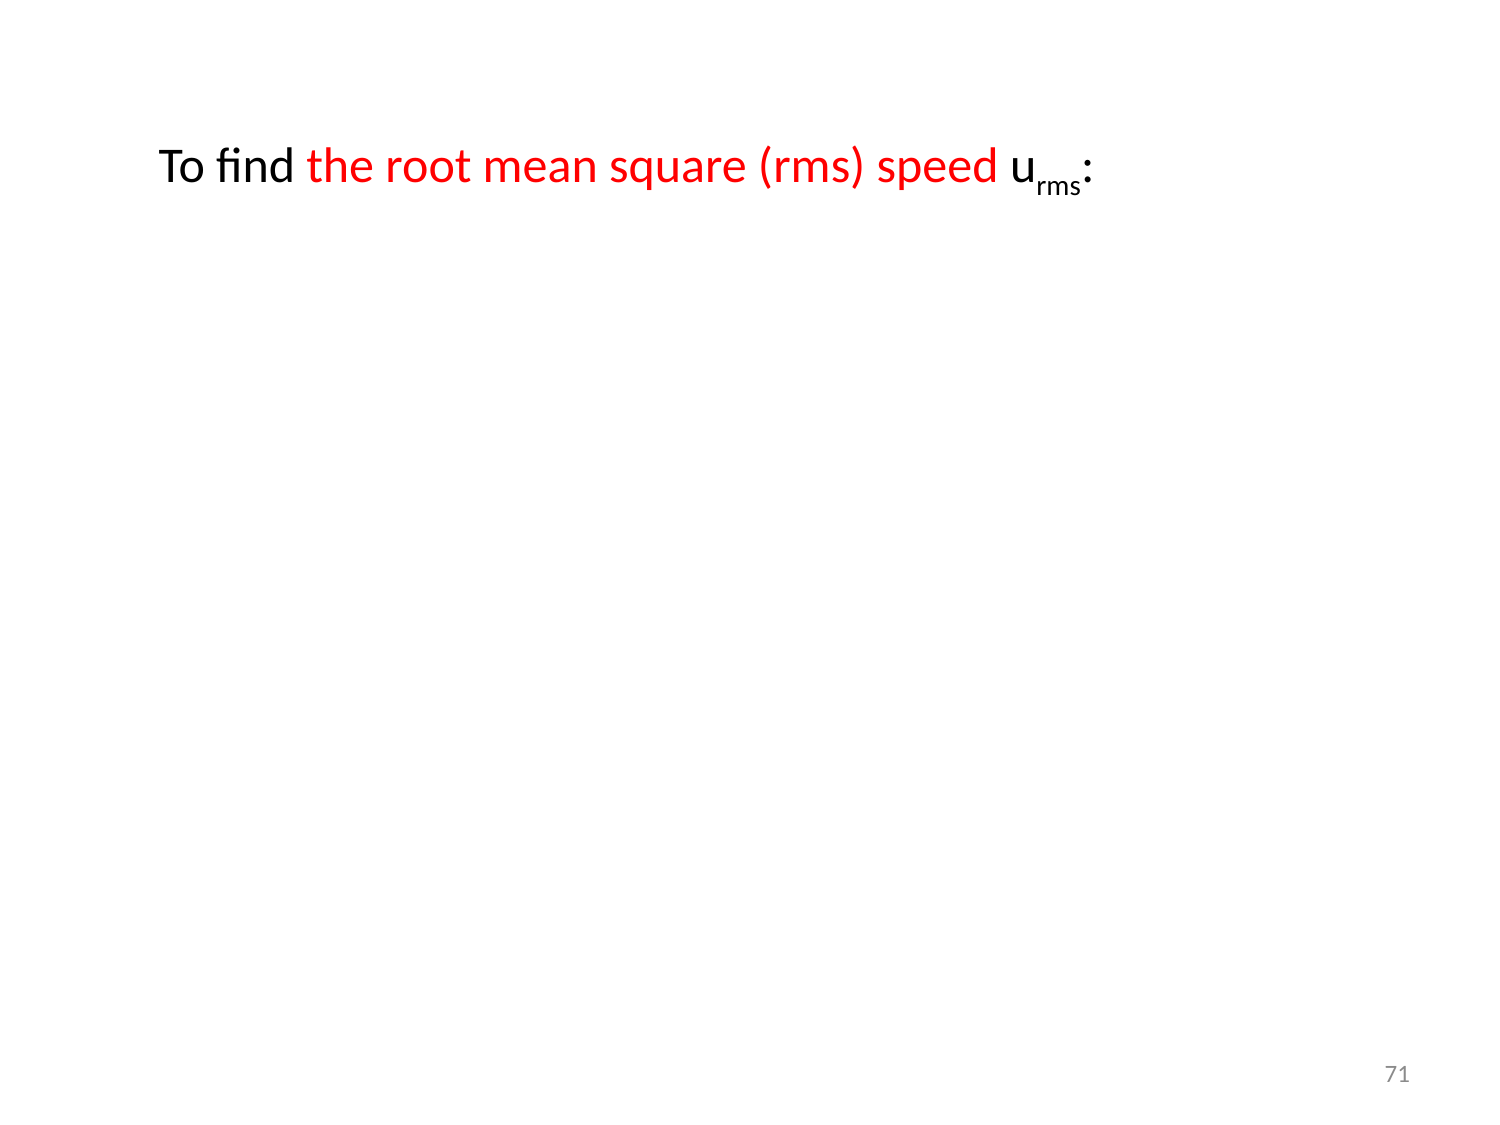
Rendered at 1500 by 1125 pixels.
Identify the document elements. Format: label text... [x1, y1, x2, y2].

slide_number 71 [1074, 1042, 1425, 1103]
text_box To find the root mean square (rms) speed urms: [143, 125, 1110, 209]
